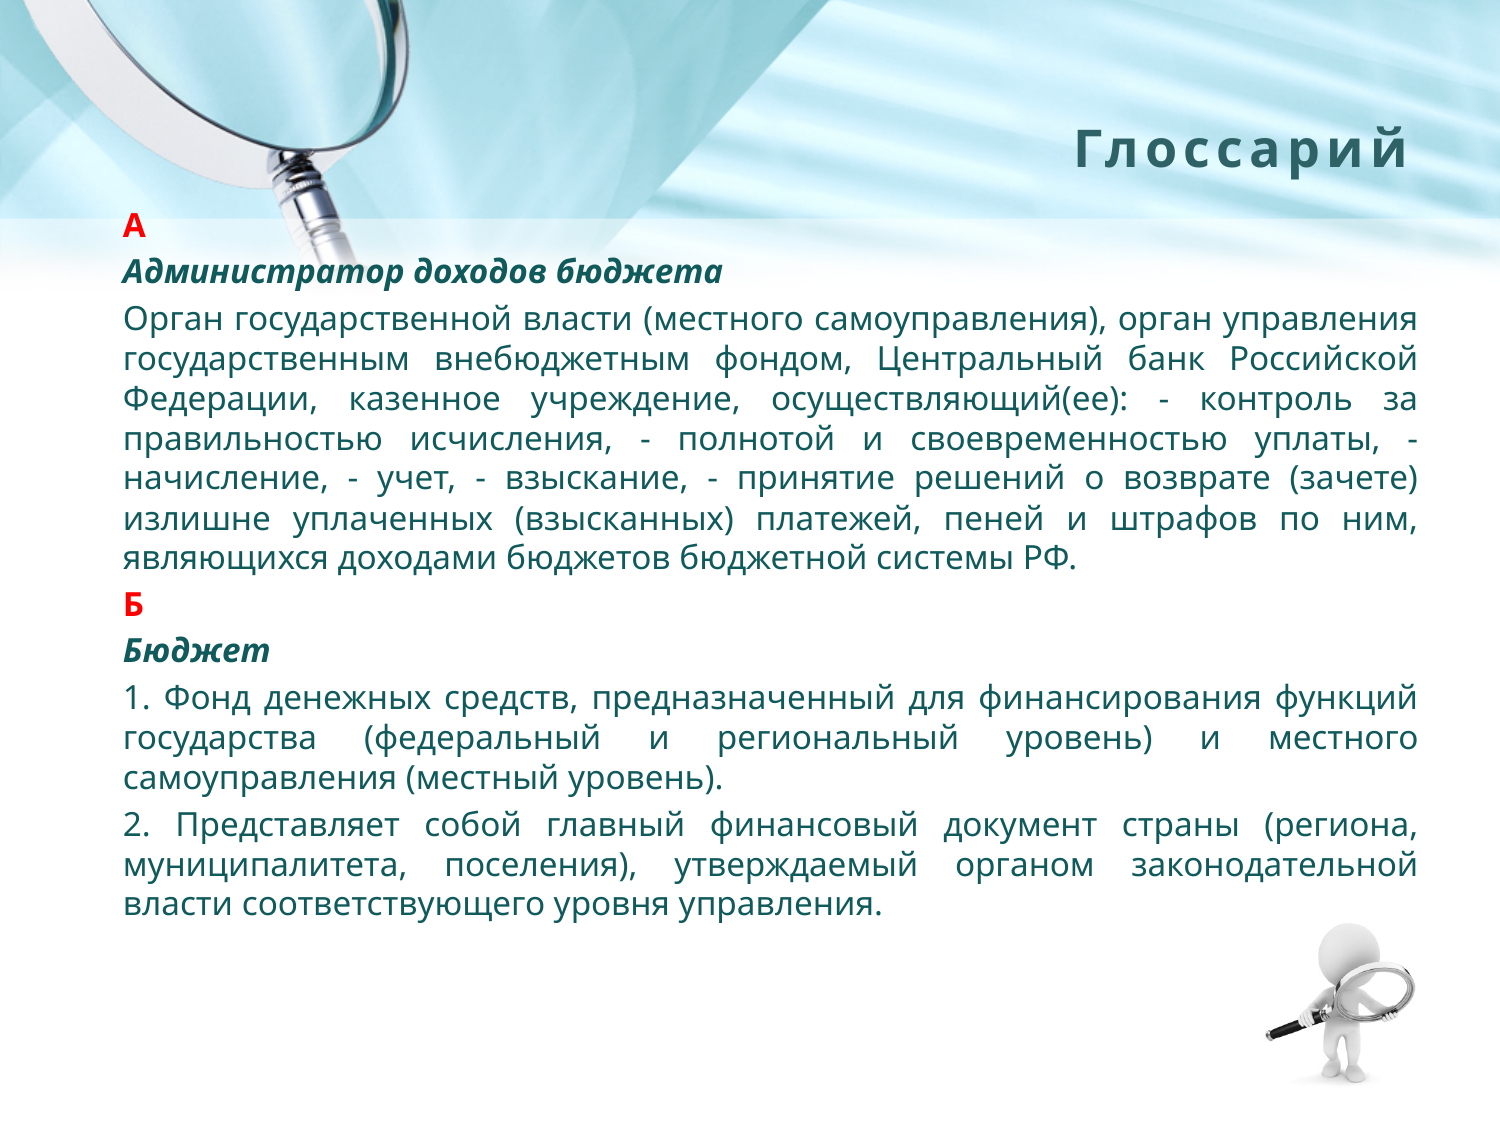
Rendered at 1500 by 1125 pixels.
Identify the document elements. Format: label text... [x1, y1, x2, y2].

title Глоссарий [253, 100, 1424, 194]
list А Администратор доходов бюджета Орган государственной власти (местного самоуправления), орган управления государственным внебюджетным фондом, Центральный банк Российской Федерации, казенное учреждение, осуществляющий(ее): - контроль за правильностью исчисления, - полнотой и своевременностью уплаты, - начисление, - учет, - взыскание, - принятие решений о возврате (зачете) излишне уплаченных (взысканных) платежей, пеней и штрафов по ним, являющихся доходами бюджетов бюджетной системы РФ. Б Бюджет 1. Фонд денежных средств, предназначенный для финансирования функций государства (федеральный и региональный уровень) и местного самоуправления (местный уровень). 2. Представляет собой главный финансовый документ страны (региона, муниципалитета, поселения), утверждаемый органом законодательной власти соответствующего уровня управления. [100, 196, 1436, 965]
picture [0, 0, 1500, 1125]
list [1257, 916, 1427, 1095]
